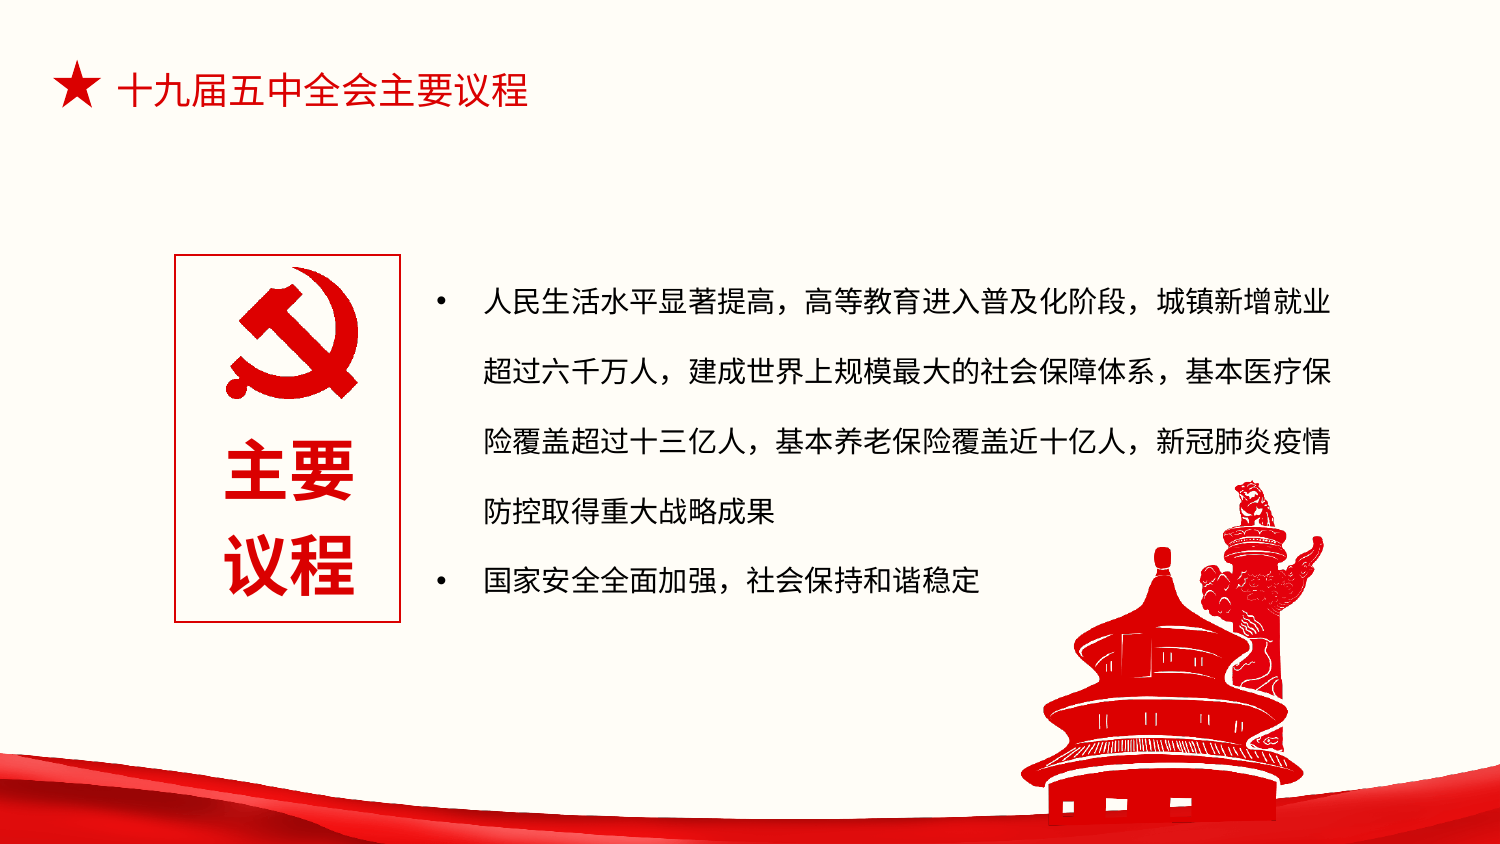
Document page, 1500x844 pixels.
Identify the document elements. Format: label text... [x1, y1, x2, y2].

text_box 人民生活水平显著提高，高等教育进入普及化阶段，城镇新增就业超过六千万人，建成世界上规模最大的社会保障体系，基本医疗保险覆盖超过十三亿人，基本养老保险覆盖近十亿人，新冠肺炎疫情防控取得重大战略成果 国家安全全面加强，社会保持和谐稳定 [421, 240, 1347, 606]
picture [0, 459, 1500, 844]
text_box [174, 254, 400, 622]
